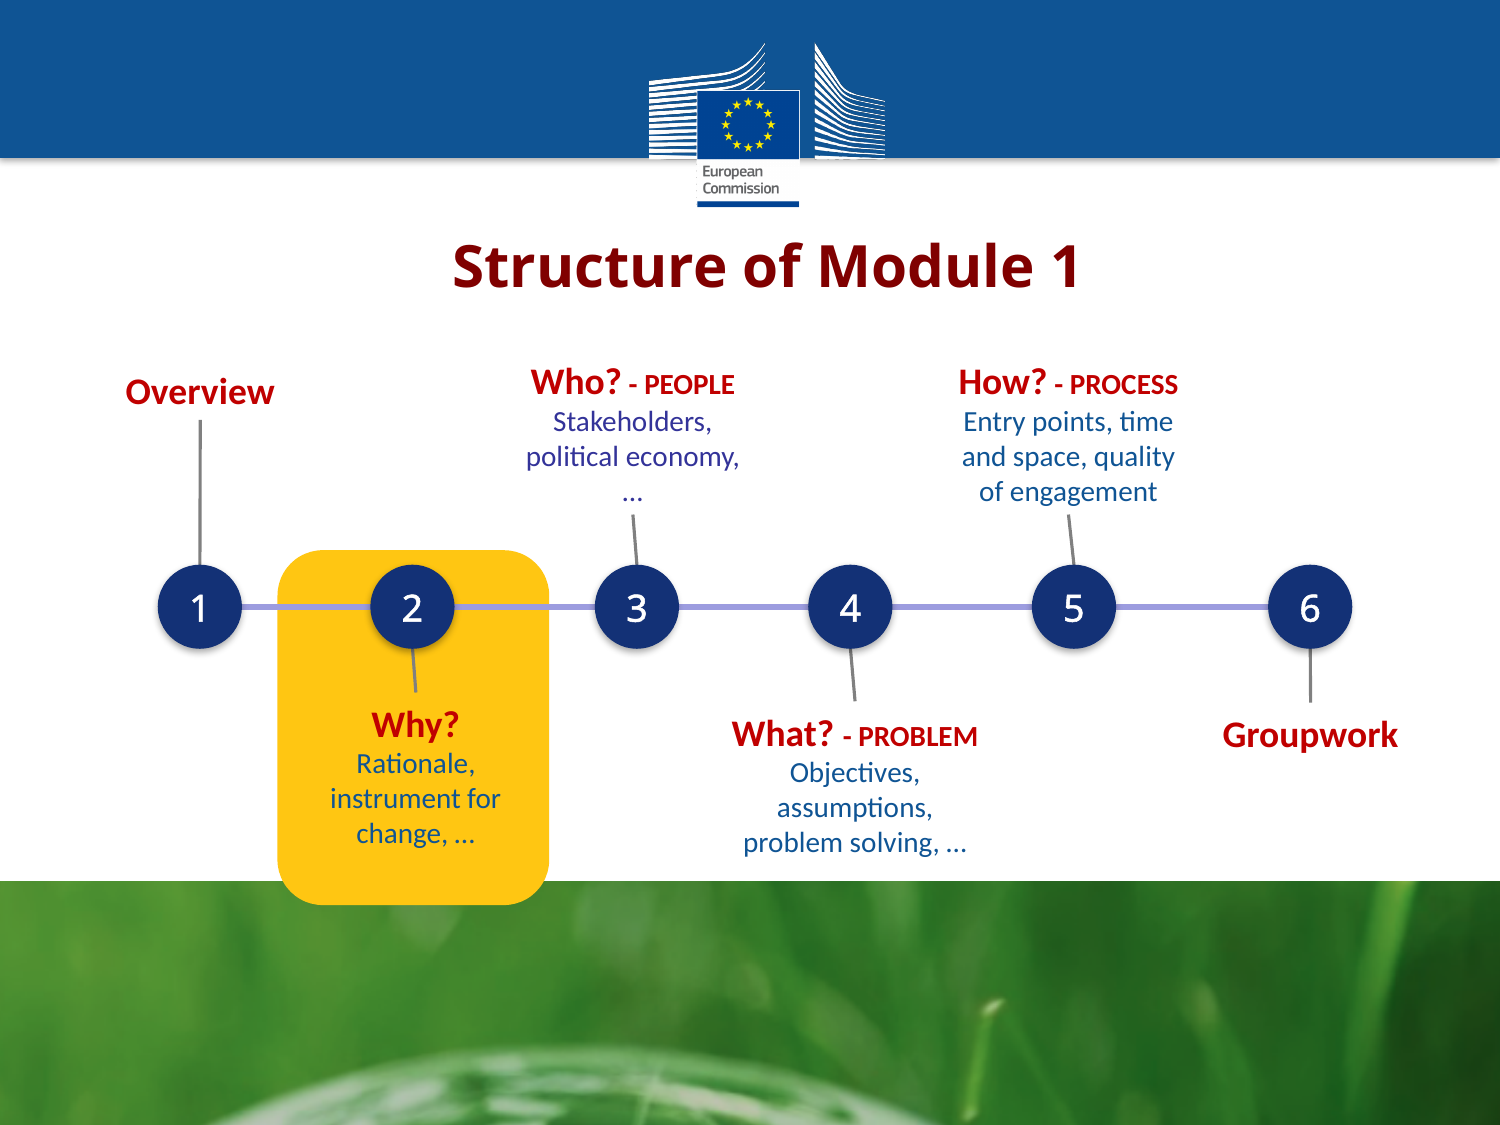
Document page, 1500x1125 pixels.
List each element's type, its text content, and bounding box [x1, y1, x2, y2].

title Structure of Module 1 [39, 200, 1463, 327]
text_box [87, 349, 1424, 869]
picture [649, 42, 885, 200]
picture [0, 881, 1500, 1125]
